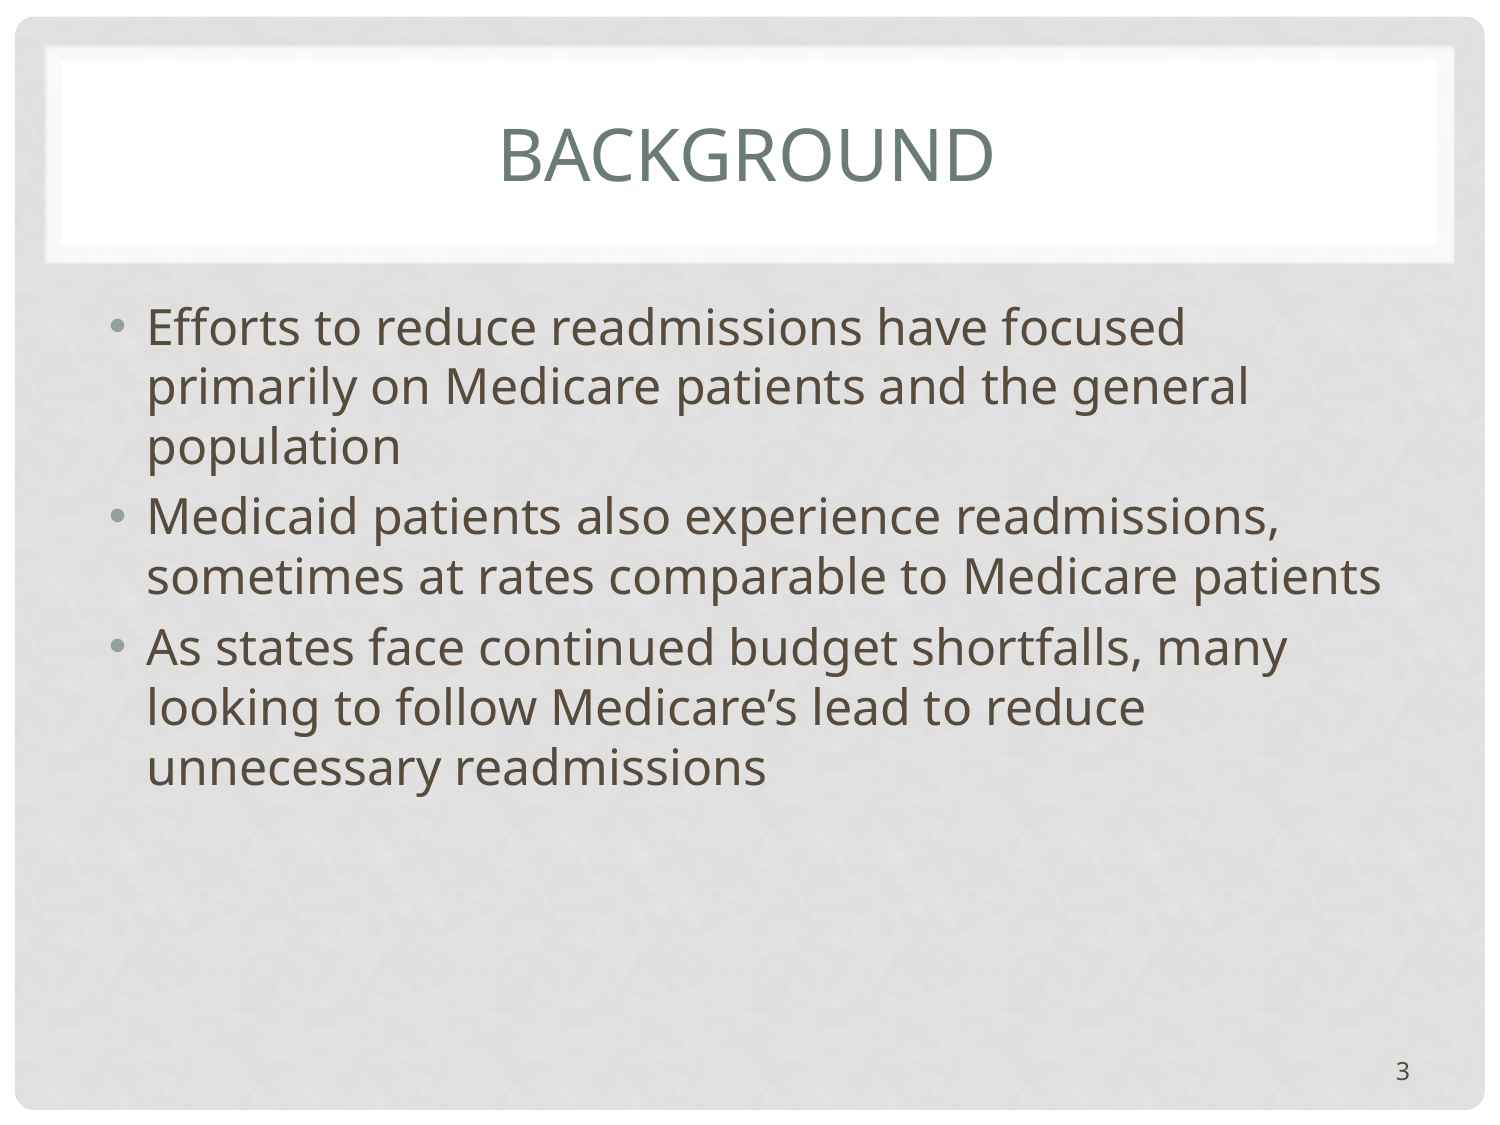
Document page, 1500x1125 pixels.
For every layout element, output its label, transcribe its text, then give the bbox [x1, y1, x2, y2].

title Background [69, 66, 1425, 238]
slide_number 3 [1074, 1042, 1425, 1103]
list Efforts to reduce readmissions have focused primarily on Medicare patients and the general population Medicaid patients also experience readmissions, sometimes at rates comparable to Medicare patients As states face continued budget shortfalls, many looking to follow Medicare’s lead to reduce unnecessary readmissions [75, 287, 1425, 1005]
